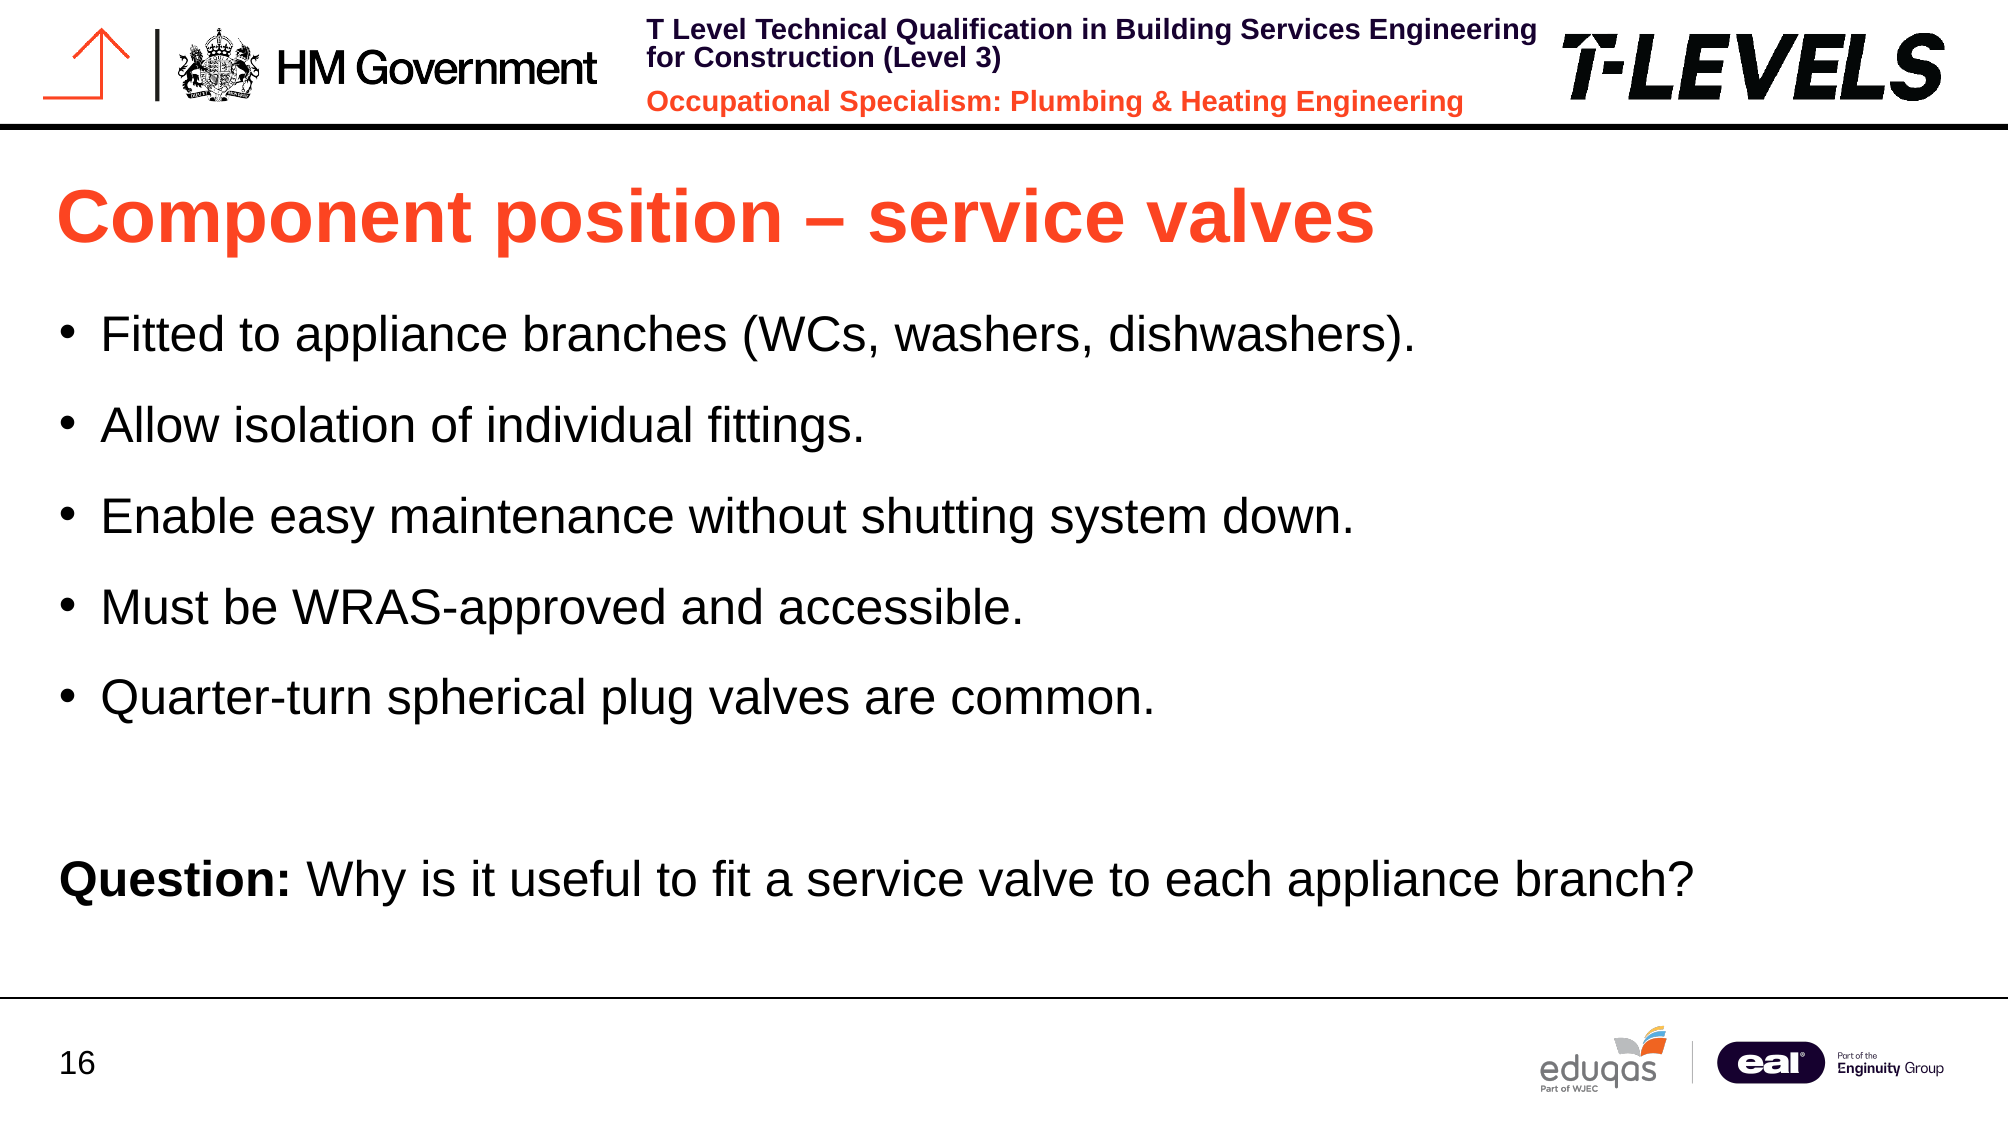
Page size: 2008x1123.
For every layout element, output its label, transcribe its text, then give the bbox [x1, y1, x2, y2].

title Component position – service valves [41, 111, 1949, 314]
picture [155, 28, 597, 102]
list Fitted to appliance branches (WCs, washers, dishwashers). Allow isolation of individual fittings. Enable easy maintenance without shutting system down. Must be WRAS-approved and accessible. Quarter-turn spherical plug valves are common. Question: Why is it useful to fit a service valve to each appliance branch? [59, 295, 1949, 975]
picture [1543, 25, 1964, 108]
picture [1535, 1021, 1949, 1097]
picture [38, 27, 136, 100]
